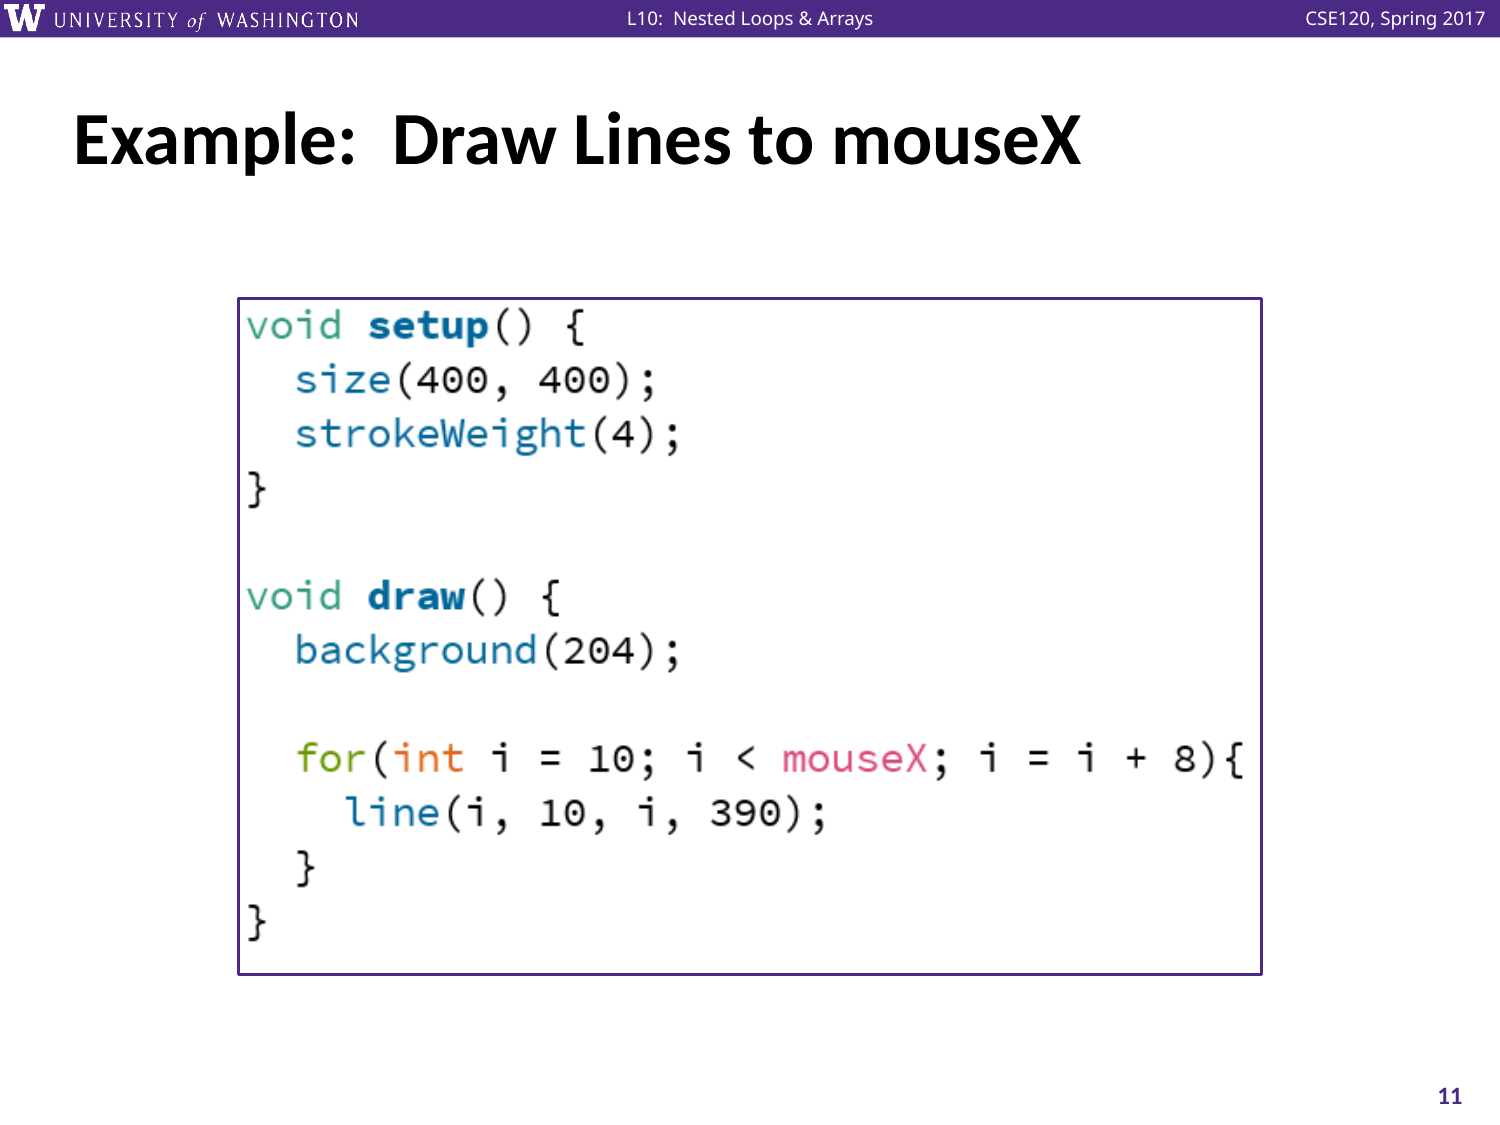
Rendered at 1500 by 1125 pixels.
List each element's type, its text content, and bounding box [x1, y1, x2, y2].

slide_number 11 [1400, 1065, 1500, 1125]
picture [239, 299, 1261, 974]
picture [4, 4, 358, 32]
title Example: Draw Lines to mouseX [58, 71, 1438, 198]
